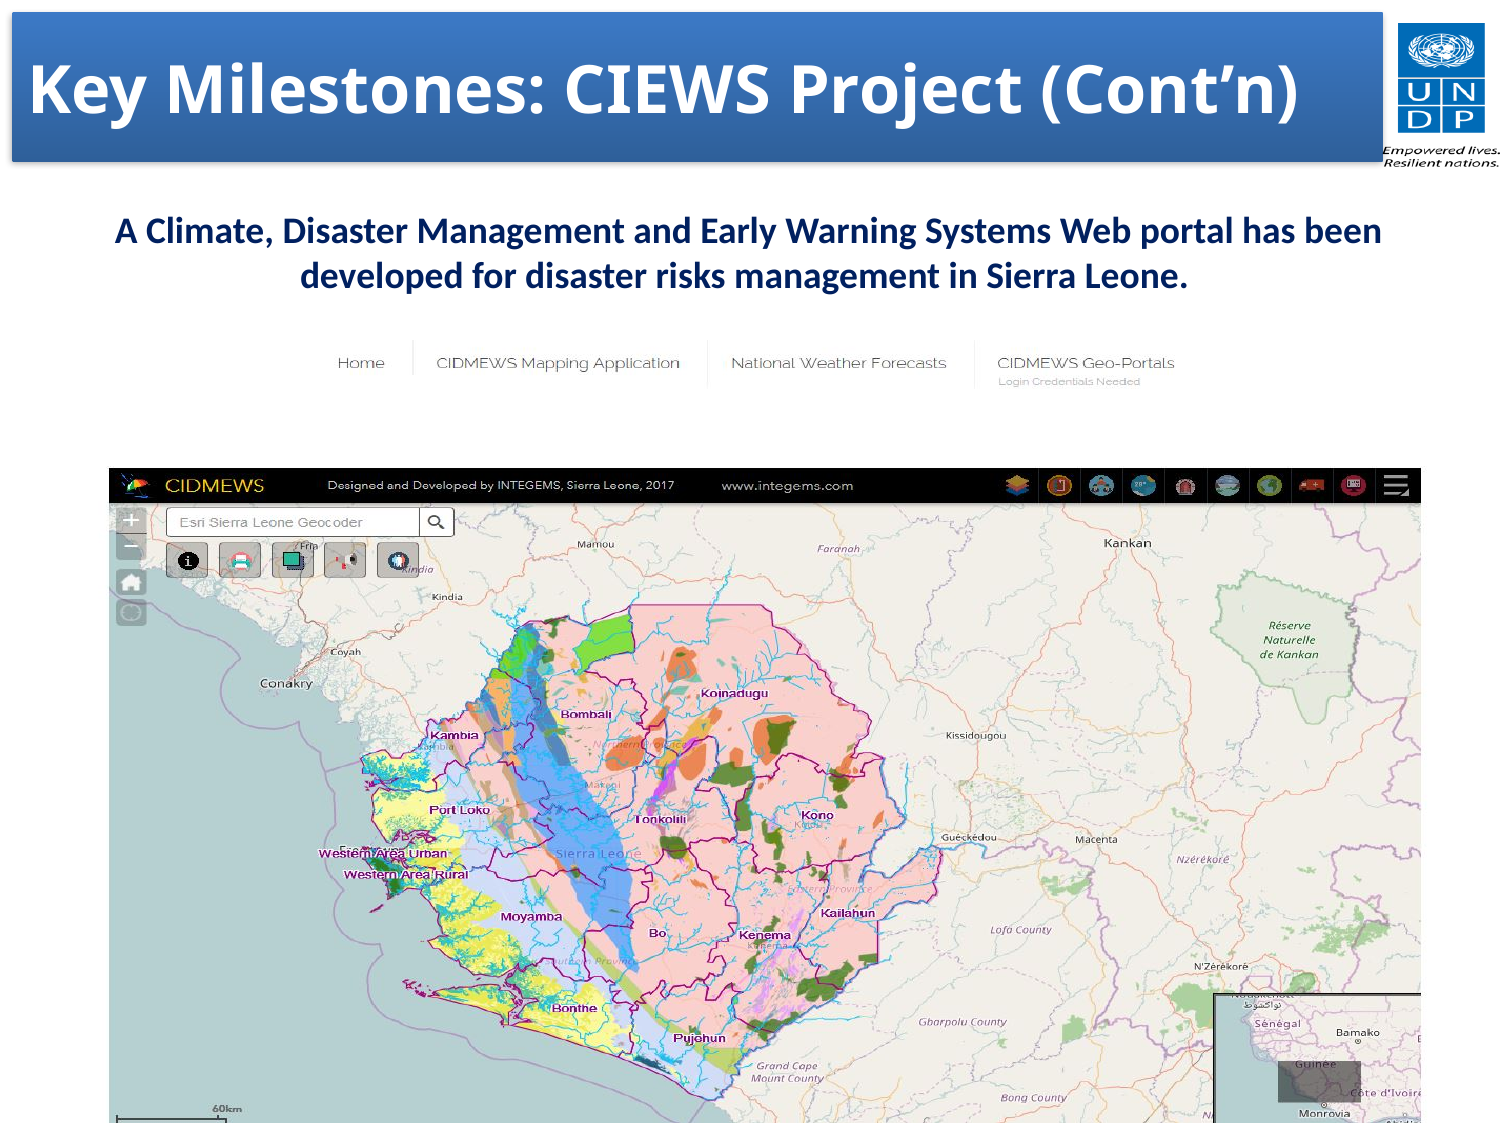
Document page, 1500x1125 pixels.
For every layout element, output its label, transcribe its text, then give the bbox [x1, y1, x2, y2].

text_box A Climate, Disaster Management and Early Warning Systems Web portal has been developed for disaster risks management in Sierra Leone. [27, 198, 1471, 304]
picture [1382, 23, 1500, 169]
text_box Key Milestones: CIEWS Project (Cont’n) [12, 12, 1383, 162]
picture [48, 318, 1471, 1123]
